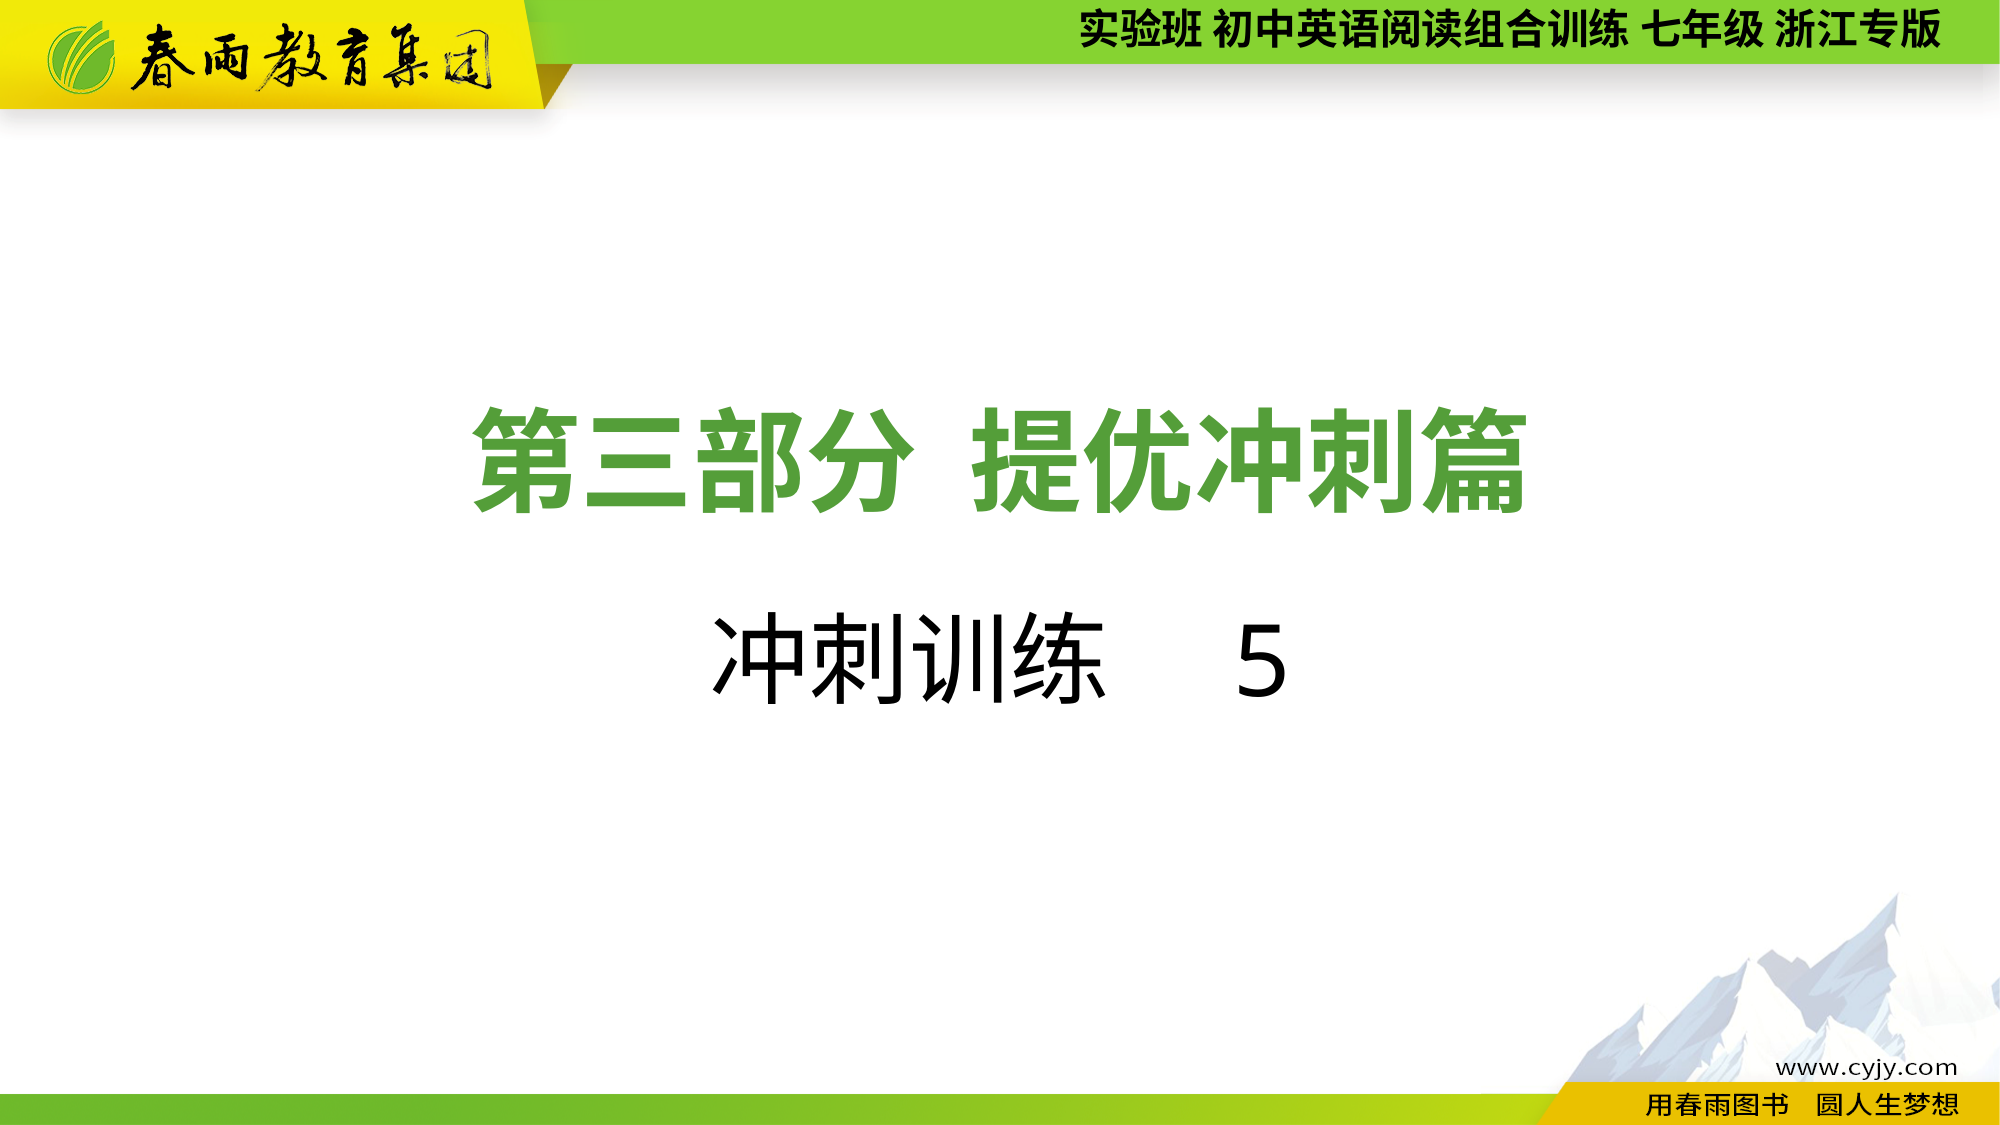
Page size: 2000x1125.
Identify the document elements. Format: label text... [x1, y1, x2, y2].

text_box 冲刺训练 5 [54, 528, 1946, 724]
text_box 第三部分 提优冲刺篇 [54, 316, 1946, 528]
picture [0, 0, 2000, 1125]
